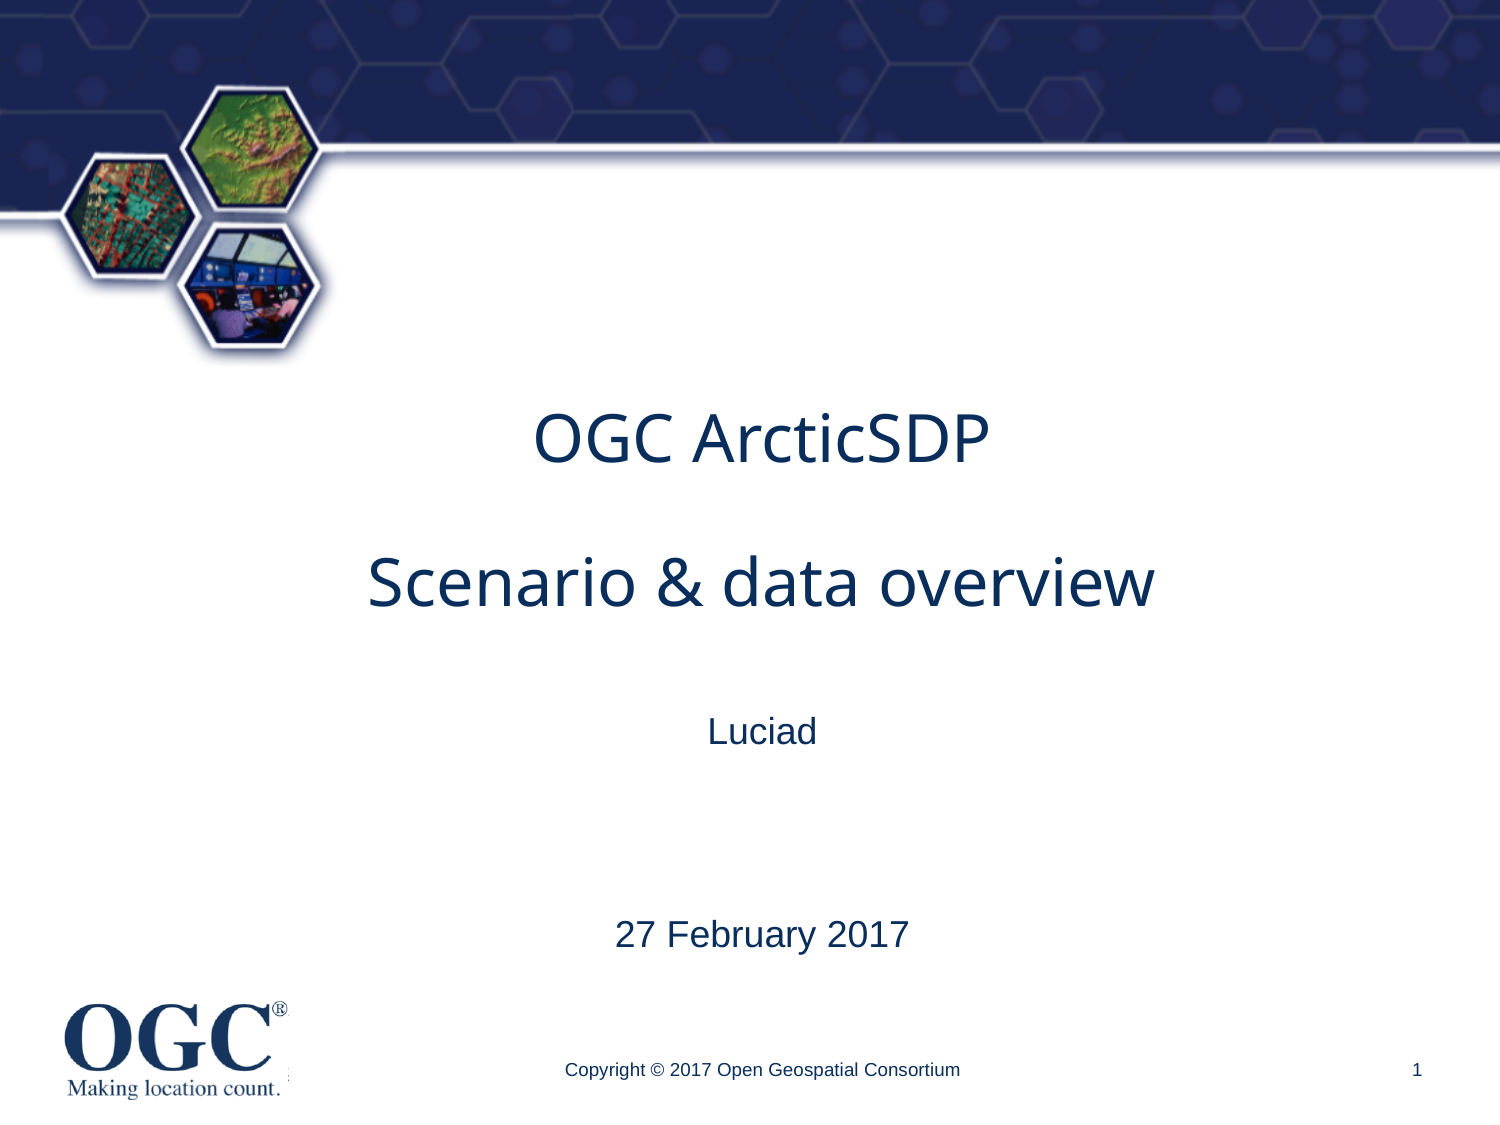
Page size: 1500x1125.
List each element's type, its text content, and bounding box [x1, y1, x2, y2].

picture [62, 999, 289, 1100]
picture [0, 0, 1500, 369]
subtitle Luciad 27 February 2017 [237, 699, 1288, 975]
slide_number 1 [1124, 1049, 1438, 1088]
title OGC ArcticSDP Scenario & data overview [124, 349, 1401, 676]
footer Copyright © 2017 Open Geospatial Consortium [493, 1049, 1032, 1101]
